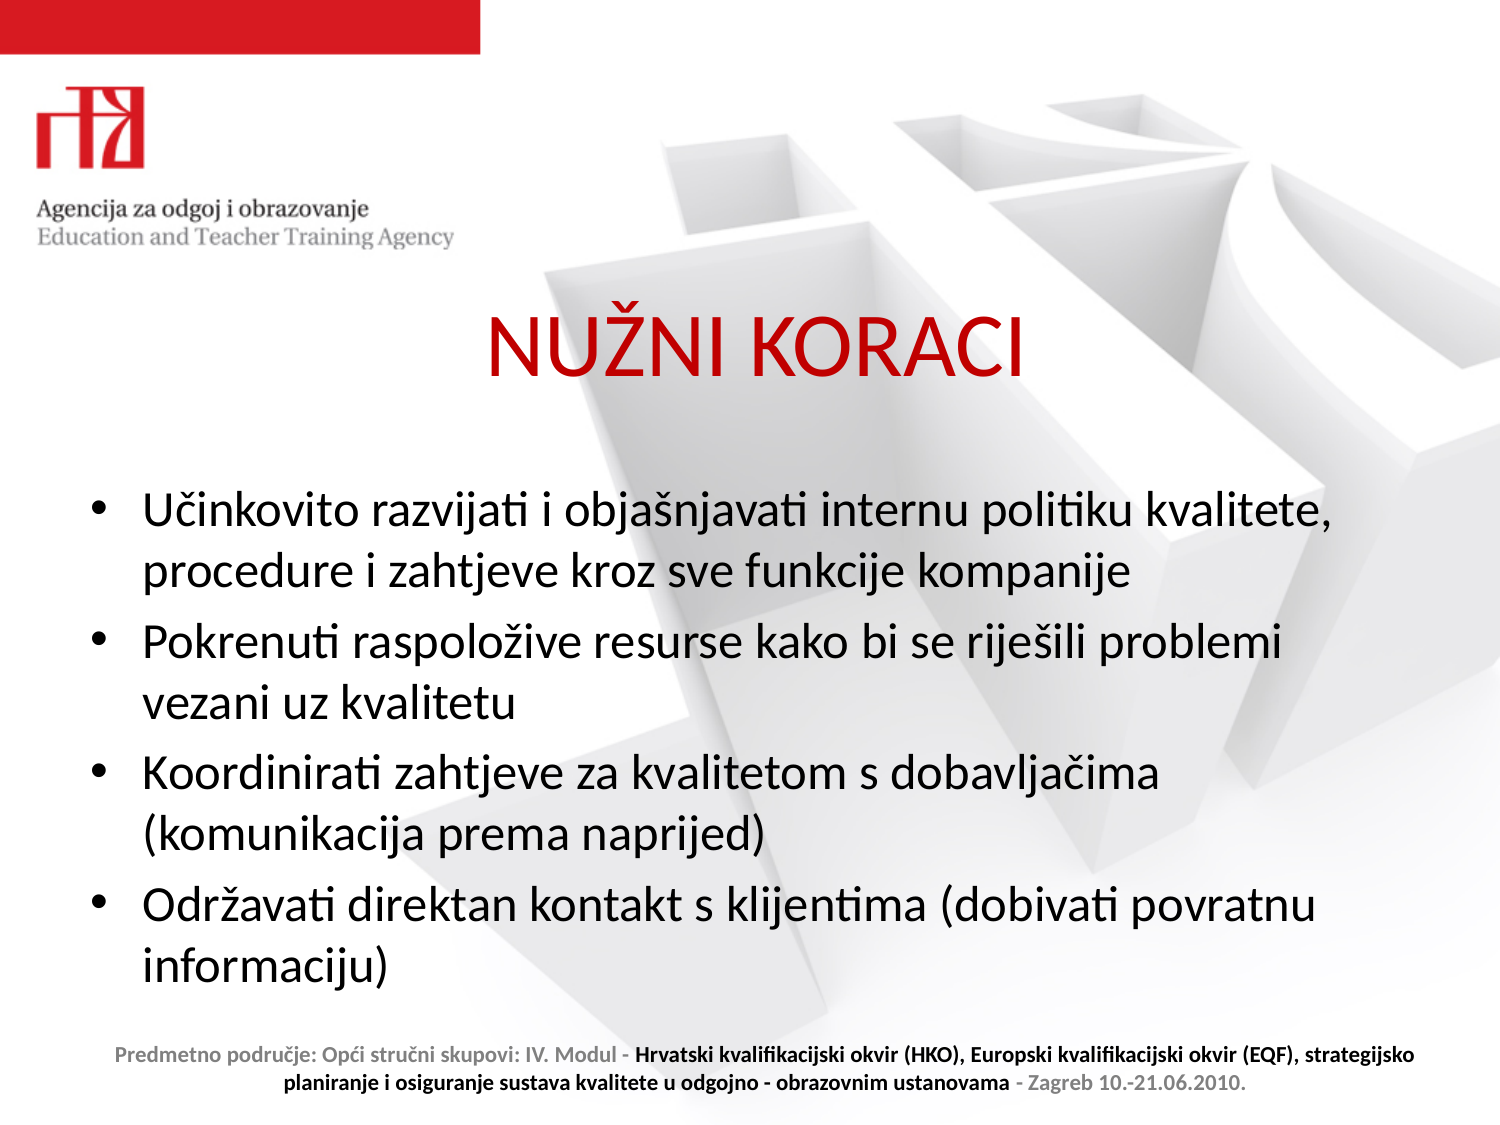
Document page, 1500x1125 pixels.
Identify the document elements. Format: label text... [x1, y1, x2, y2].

title NUŽNI KORACI [82, 246, 1432, 434]
picture [0, 0, 1500, 1125]
list Učinkovito razvijati i objašnjavati internu politiku kvalitete, procedure i zahtjeve kroz sve funkcije kompanije Pokrenuti raspoložive resurse kako bi se riješili problemi vezani uz kvalitetu Koordinirati zahtjeve za kvalitetom s dobavljačima (komunikacija prema naprijed) Održavati direktan kontakt s klijentima (dobivati povratnu informaciju) [75, 468, 1425, 1005]
